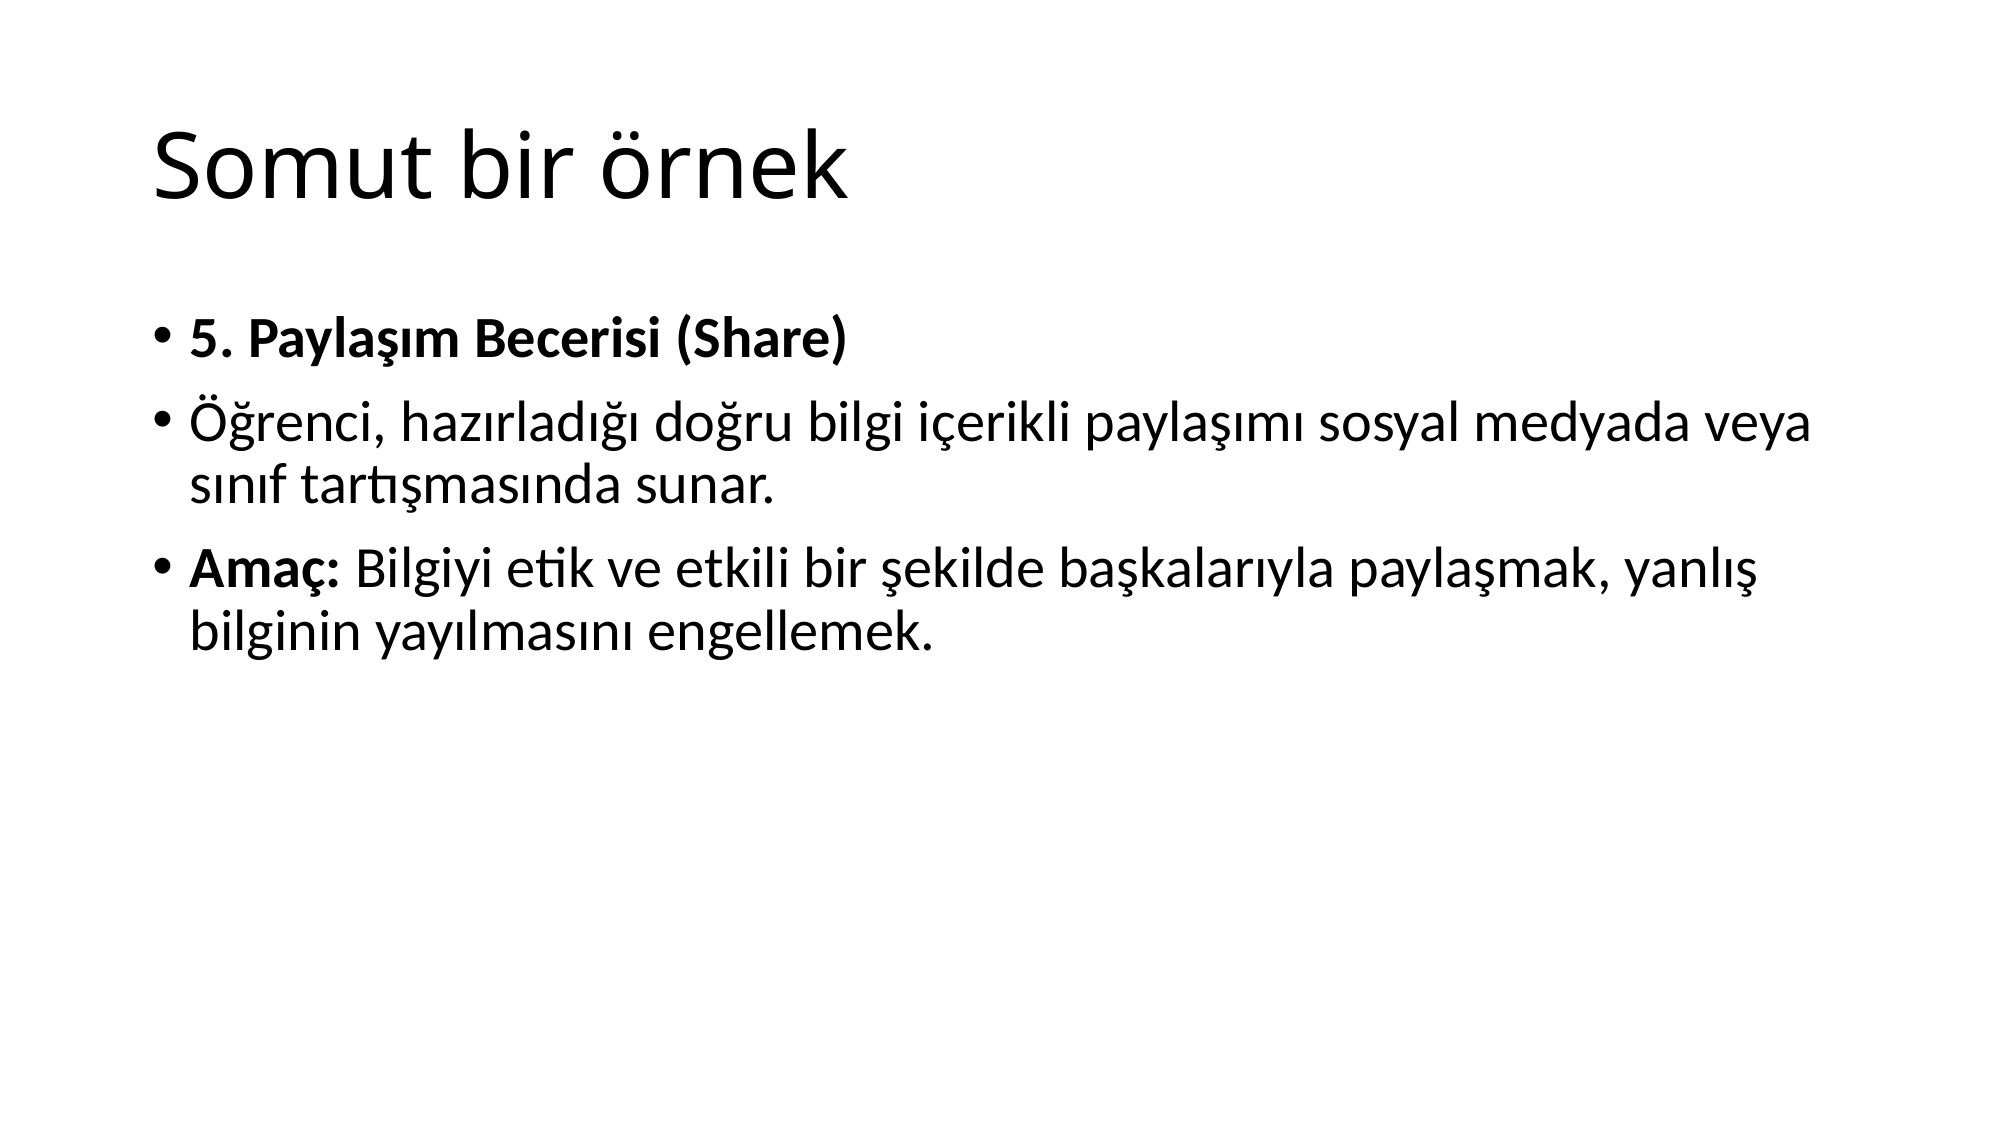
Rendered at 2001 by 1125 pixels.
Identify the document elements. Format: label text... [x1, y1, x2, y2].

list 5. Paylaşım Becerisi (Share) Öğrenci, hazırladığı doğru bilgi içerikli paylaşımı sosyal medyada veya sınıf tartışmasında sunar. Amaç: Bilgiyi etik ve etkili bir şekilde başkalarıyla paylaşmak, yanlış bilginin yayılmasını engellemek. [137, 299, 1863, 1014]
title Somut bir örnek [137, 59, 1863, 278]
